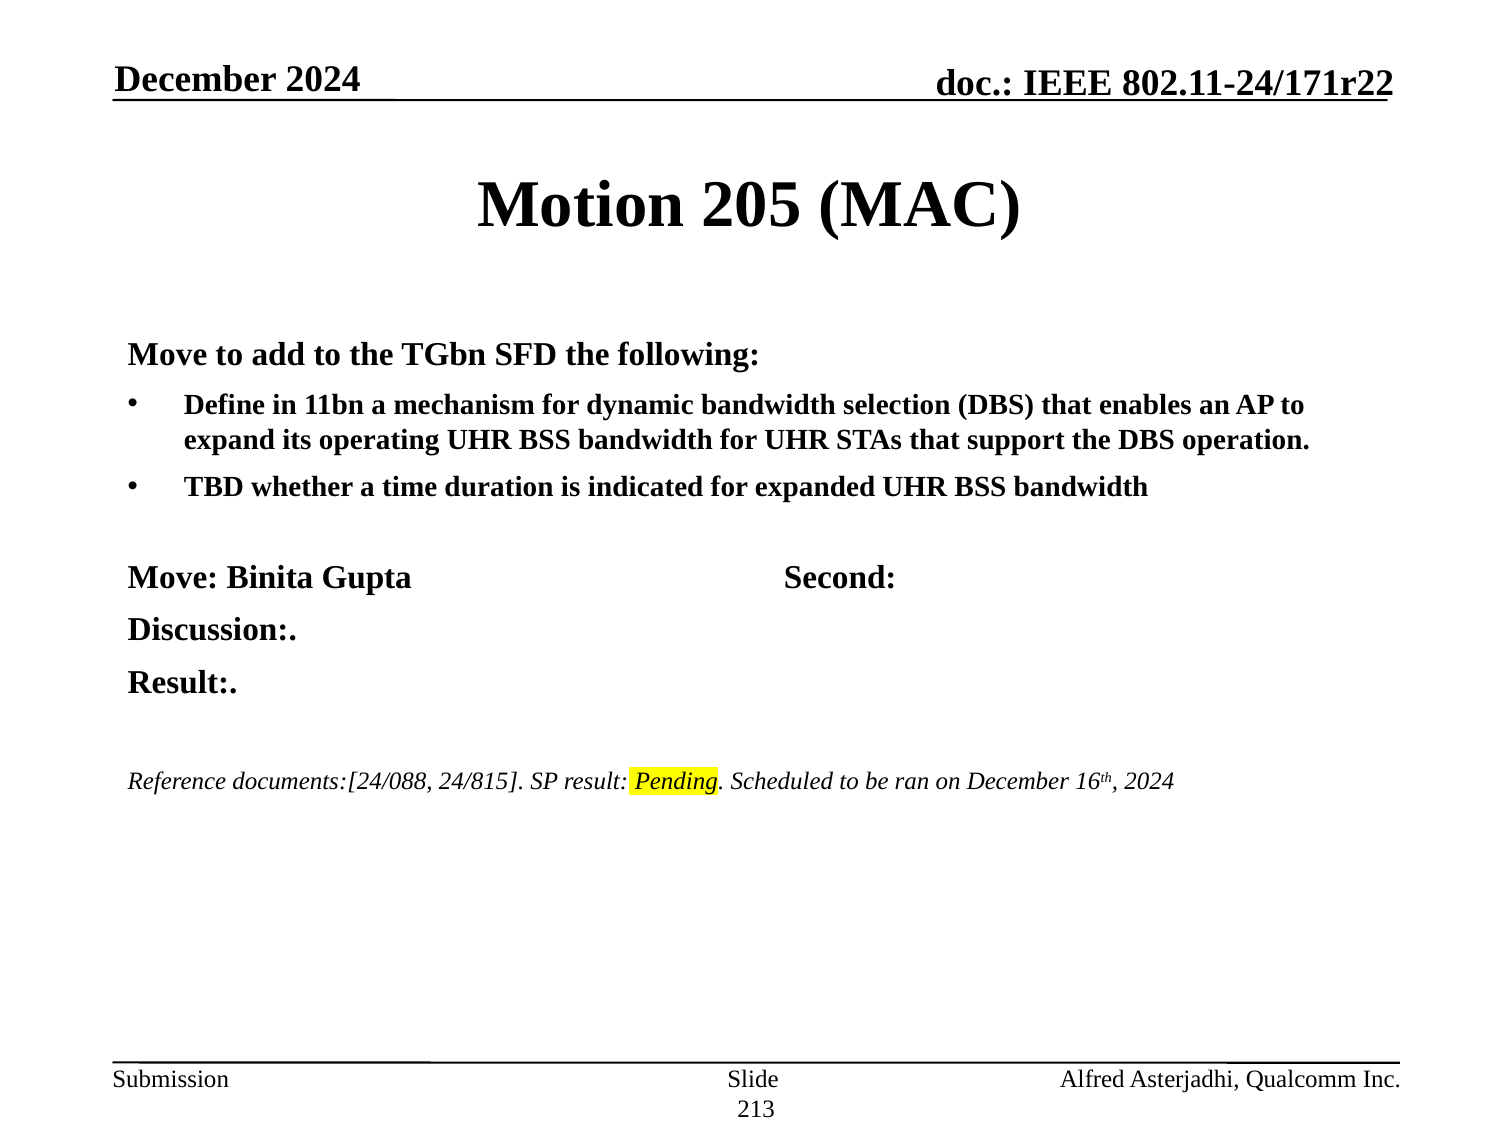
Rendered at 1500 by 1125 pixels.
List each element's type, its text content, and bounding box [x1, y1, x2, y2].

list Move to add to the TGbn SFD the following: Define in 11bn a mechanism for dynamic bandwidth selection (DBS) that enables an AP to expand its operating UHR BSS bandwidth for UHR STAs that support the DBS operation. TBD whether a time duration is indicated for expanded UHR BSS bandwidth Move: Binita Gupta Second: Discussion:. Result:. Reference documents:[24/088, 24/815]. SP result: Pending. Scheduled to be ran on December 16th, 2024 [112, 324, 1388, 1000]
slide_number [114, 54, 423, 100]
footer Alfred Asterjadhi, Qualcomm Inc. [878, 1061, 1402, 1093]
title Motion 205 (MAC) [112, 112, 1388, 288]
slide_number Slide 213 [712, 1061, 800, 1123]
